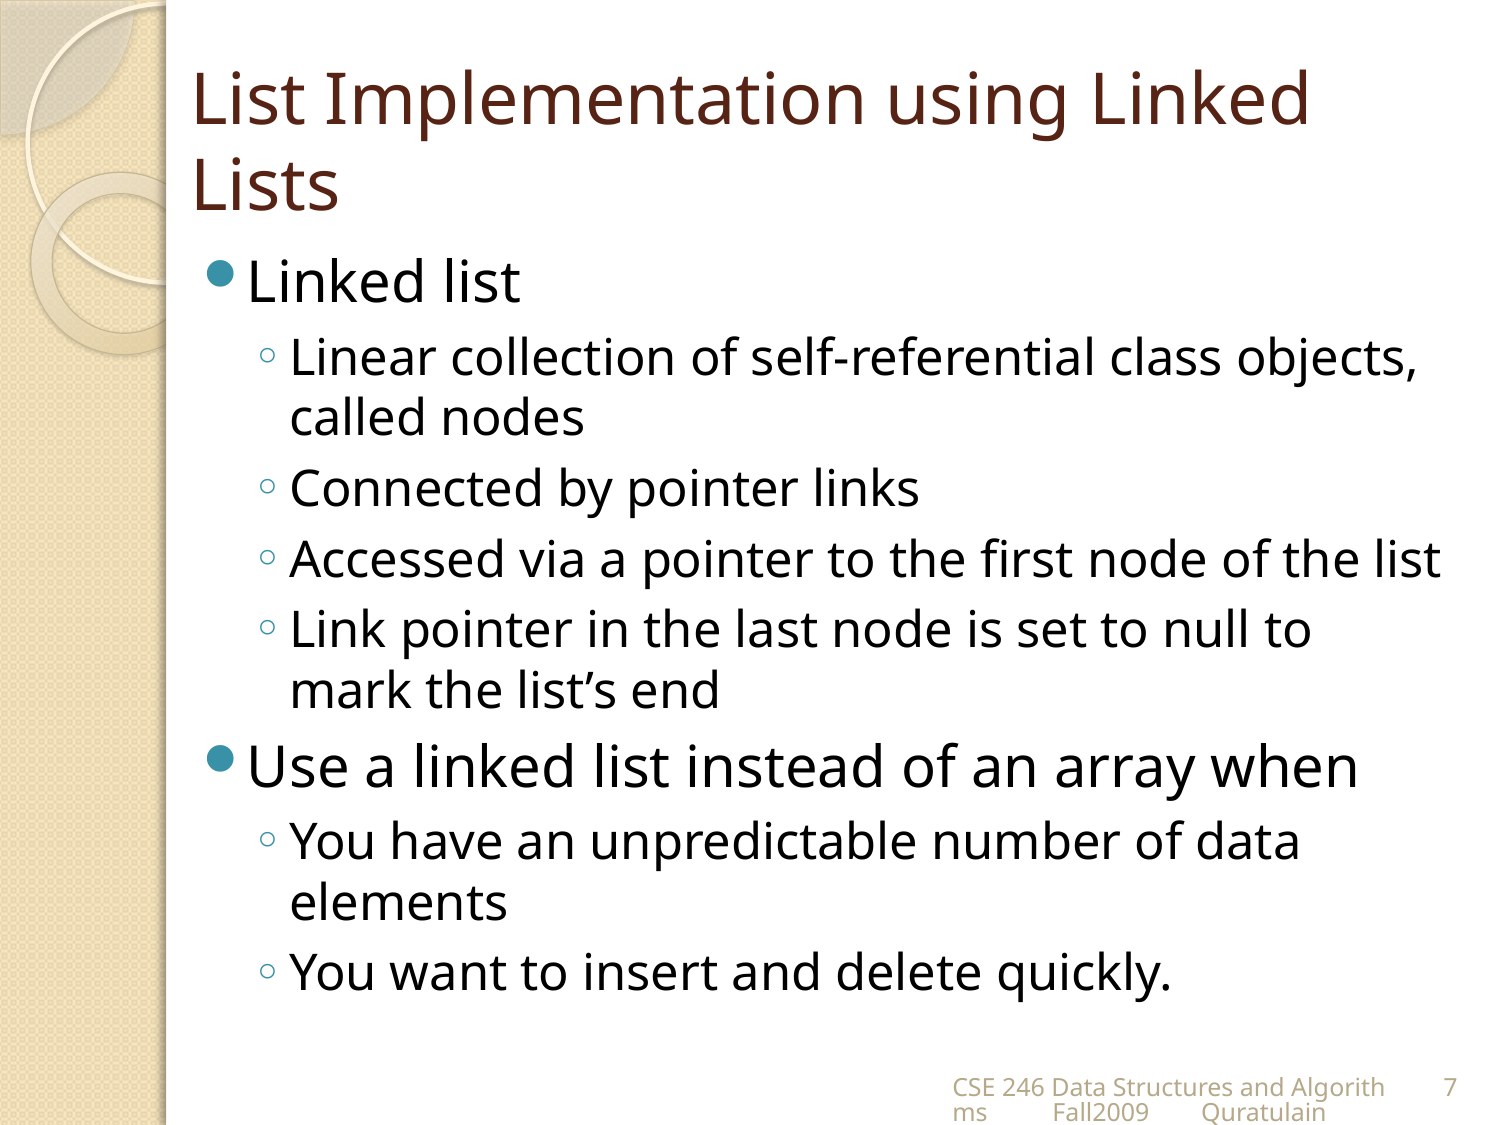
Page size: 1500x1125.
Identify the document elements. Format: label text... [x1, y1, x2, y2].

footer CSE 246 Data Structures and Algorithms Fall2009 Quratulain [937, 1034, 1413, 1113]
slide_number 7 [1413, 1034, 1488, 1113]
list Linked list Linear collection of self-referential class objects, called nodes Connected by pointer links Accessed via a pointer to the first node of the list Link pointer in the last node is set to null to mark the list’s end Use a linked list instead of an array when You have an unpredictable number of data elements You want to insert and delete quickly. [175, 237, 1466, 1025]
title List Implementation using Linked Lists [175, 45, 1466, 233]
